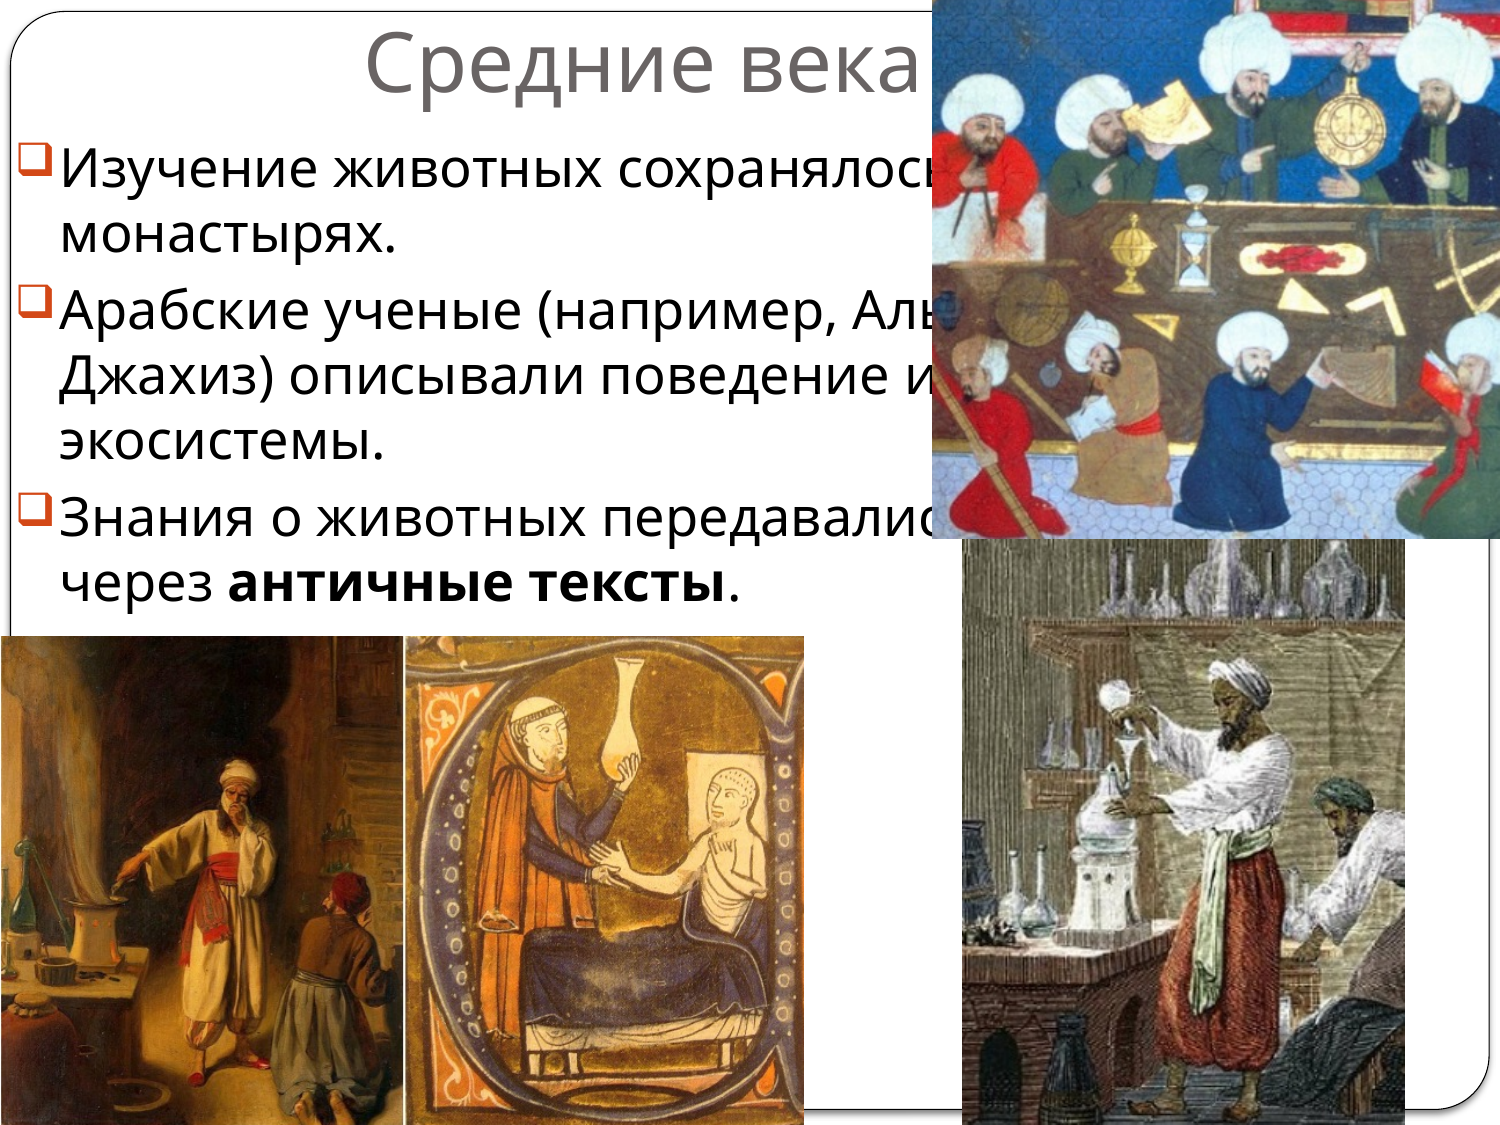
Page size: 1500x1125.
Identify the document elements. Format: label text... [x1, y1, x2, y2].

title Средние века [349, 0, 929, 124]
picture [931, 0, 1500, 1125]
list Изучение животных сохранялось в монастырях. Арабские ученые (например, Аль-Джахиз) описывали поведение и экосистемы. Знания о животных передавались через античные тексты. [0, 125, 956, 657]
picture [0, 636, 804, 1125]
